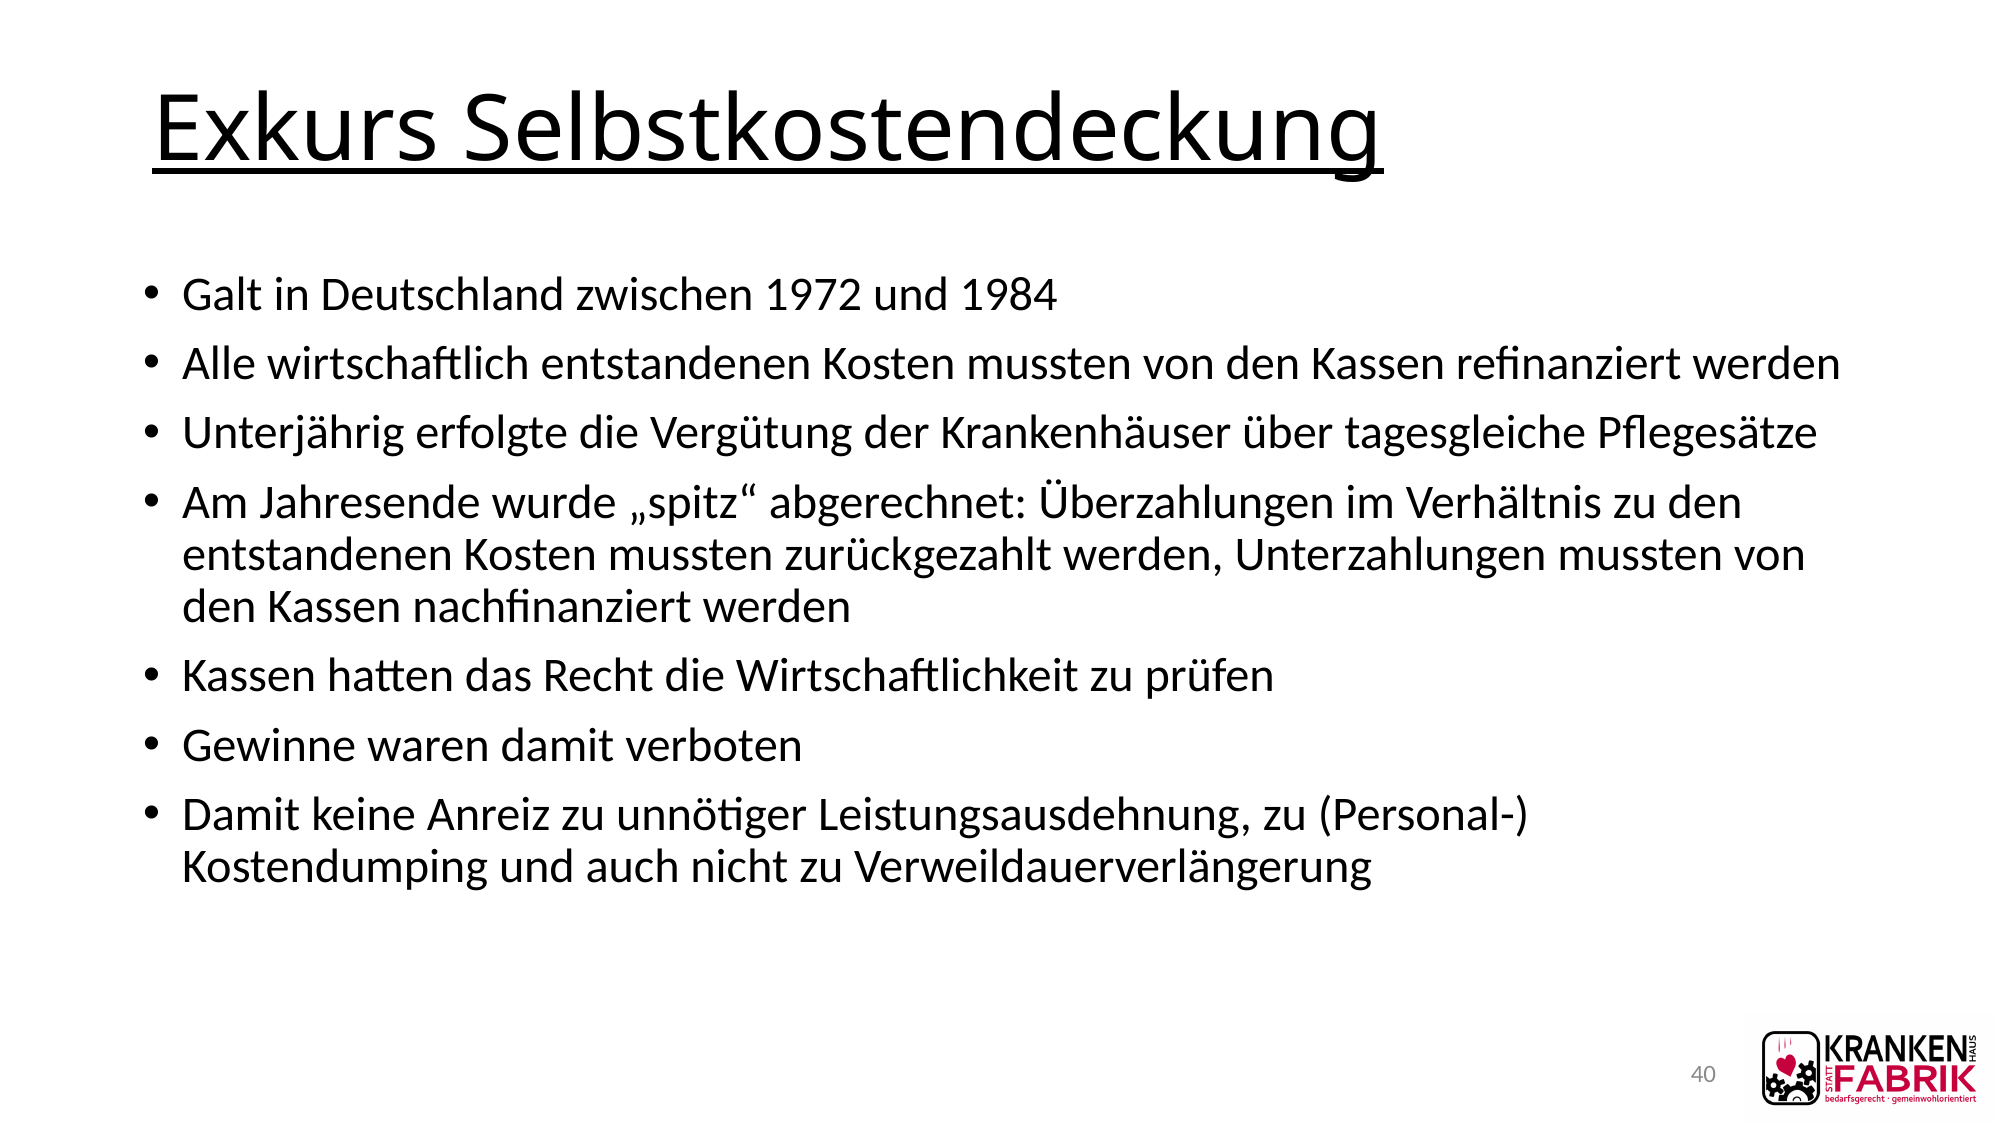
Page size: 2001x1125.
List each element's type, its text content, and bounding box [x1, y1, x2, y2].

list Galt in Deutschland zwischen 1972 und 1984 Alle wirtschaftlich entstandenen Kosten mussten von den Kassen refinanziert werden Unterjährig erfolgte die Vergütung der Krankenhäuser über tagesgleiche Pflegesätze Am Jahresende wurde „spitz“ abgerechnet: Überzahlungen im Verhältnis zu den entstandenen Kosten mussten zurückgezahlt werden, Unterzahlungen mussten von den Kassen nachfinanziert werden Kassen hatten das Recht die Wirtschaftlichkeit zu prüfen Gewinne waren damit verboten Damit keine Anreiz zu unnötiger Leistungsausdehnung, zu (Personal-) Kostendumping und auch nicht zu Verweildauerverlängerung [128, 261, 1863, 1014]
title Exkurs Selbstkostendeckung [137, 22, 1863, 240]
picture [1744, 1013, 1994, 1123]
slide_number 40 [1281, 1042, 1731, 1103]
